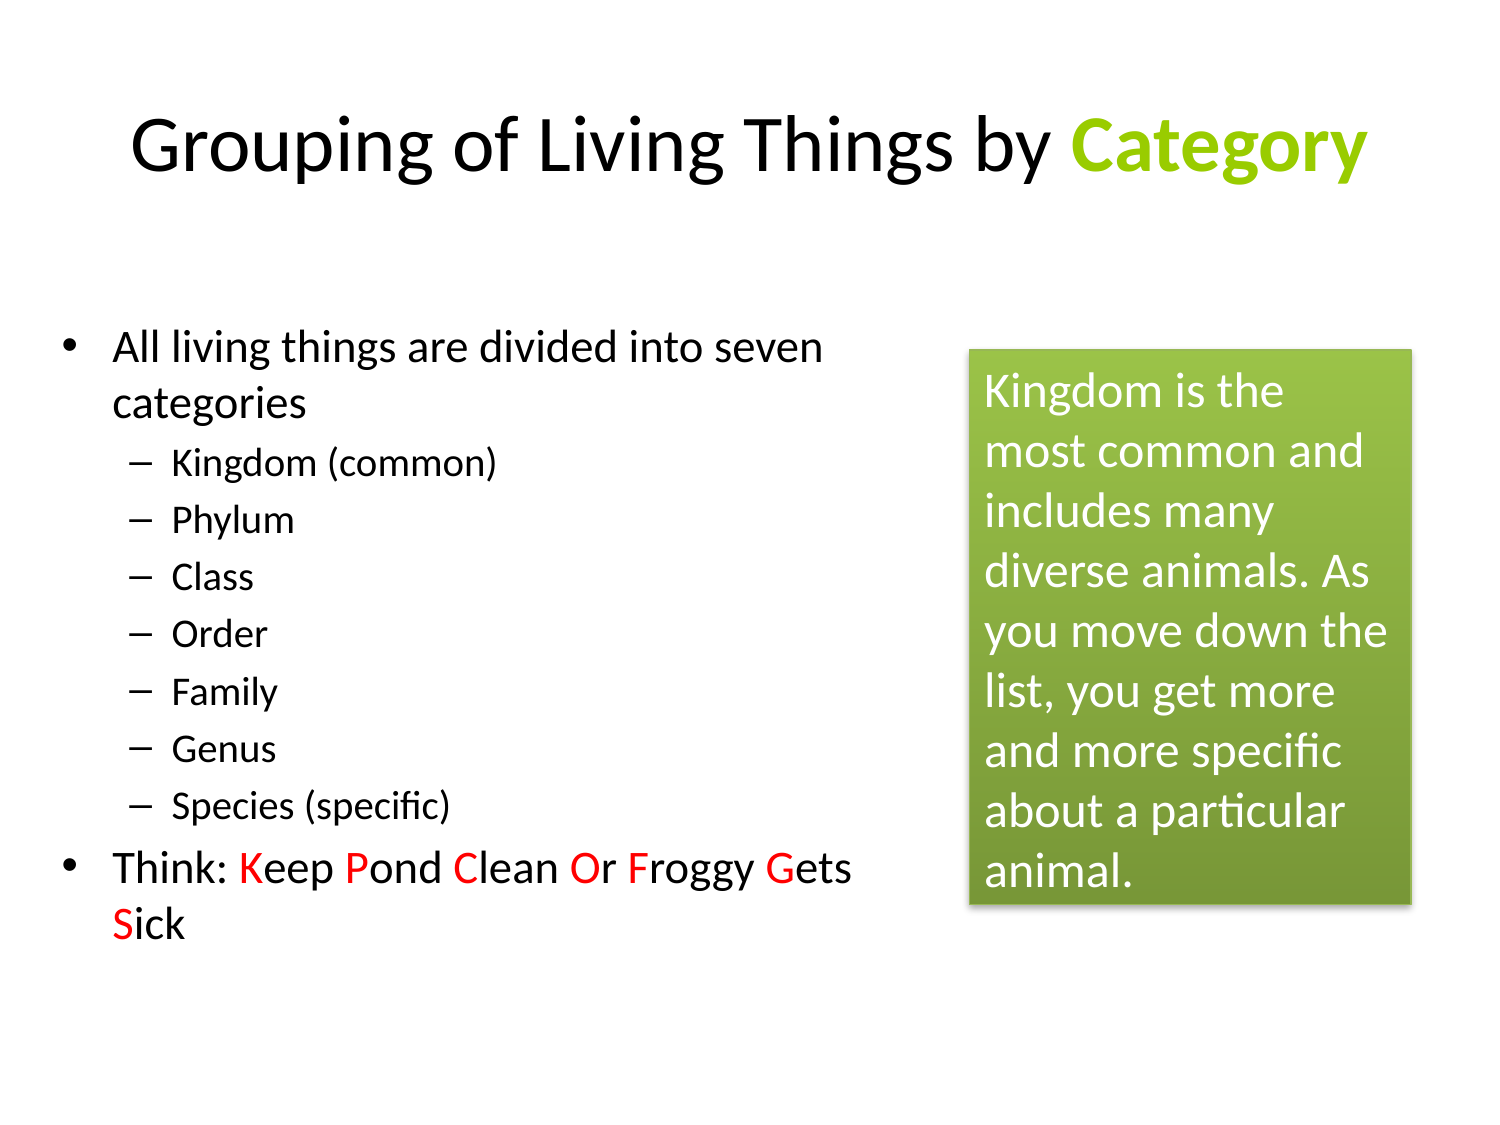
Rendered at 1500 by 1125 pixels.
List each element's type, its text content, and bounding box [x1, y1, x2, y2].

text_box Kingdom is the most common and includes many diverse animals. As you move down the list, you get more and more specific about a particular animal. [969, 349, 1412, 905]
list All living things are divided into seven categories Kingdom (common) Phylum Class Order Family Genus Species (specific) Think: Keep Pond Clean Or Froggy Gets Sick [46, 308, 920, 964]
title Grouping of Living Things by Category [75, 45, 1425, 233]
